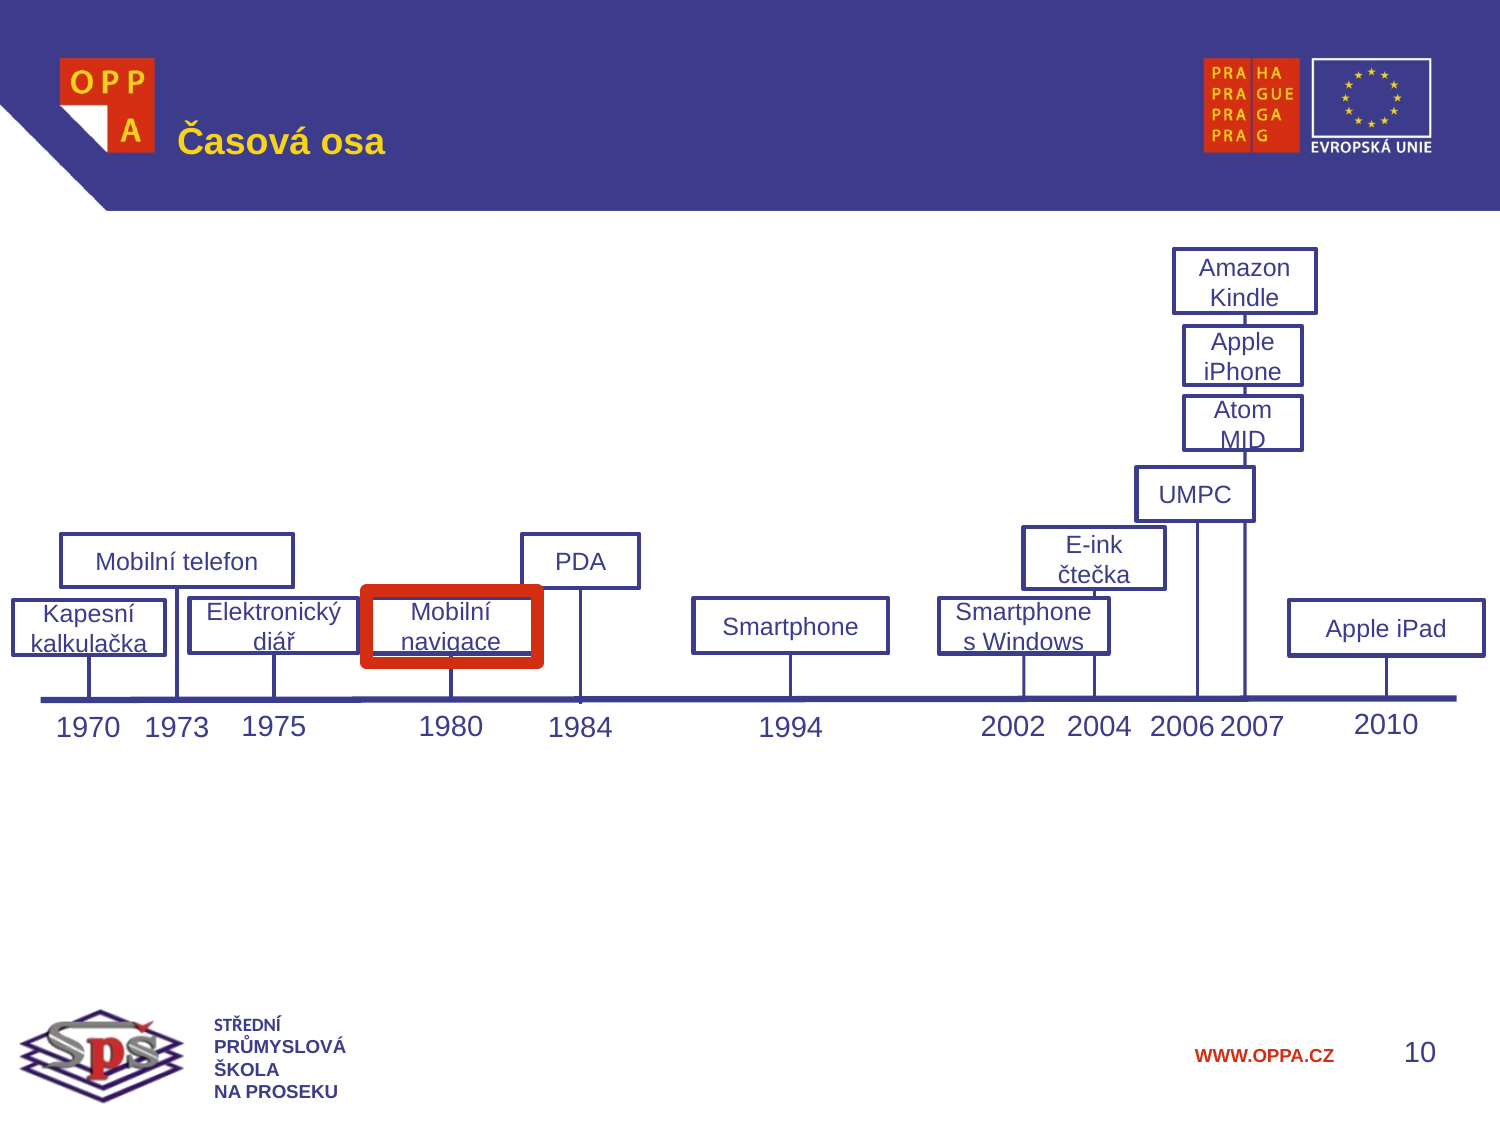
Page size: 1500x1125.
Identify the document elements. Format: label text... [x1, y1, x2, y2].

text_box [364, 588, 539, 665]
text_box Amazon Kindle [1172, 247, 1318, 315]
title Časová osa [177, 38, 1137, 162]
text_box PDA [520, 532, 641, 590]
picture [19, 1001, 186, 1107]
text_box 1980 [403, 710, 499, 750]
text_box 1984 [533, 710, 628, 751]
text_box Smartphone [691, 596, 890, 655]
text_box Smartphone s Windows [937, 596, 1089, 656]
picture [0, 0, 1500, 211]
slide_number 10 [1339, 1015, 1437, 1069]
text_box Kapesní kalkulačka [11, 598, 167, 657]
text_box Apple iPad [1287, 598, 1486, 658]
text_box 1994 [743, 710, 839, 751]
text_box Atom MID [1182, 394, 1240, 452]
text_box 2006 [1135, 710, 1204, 750]
text_box UMPC [1134, 465, 1240, 523]
text_box Elektronický diář [187, 596, 360, 655]
text_box 1973 [129, 710, 225, 751]
text_box 2004 [1052, 710, 1135, 750]
text_box Apple iPhone [1182, 324, 1240, 387]
text_box Apple iPhone [1250, 324, 1304, 387]
text_box Smartphone s Windows [1099, 596, 1111, 656]
text_box Mobilní telefon [59, 532, 295, 589]
text_box 1975 [226, 710, 322, 750]
text_box E-ink čtečka [1021, 525, 1167, 591]
text_box STŘEDNÍ PRŮMYSLOVÁ ŠKOLA NA PROSEKU [199, 1004, 509, 1110]
text_box UMPC [1250, 465, 1256, 523]
text_box Atom MID [1250, 394, 1304, 452]
text_box 1970 [40, 708, 129, 751]
text_box 2002 [965, 710, 1052, 750]
text_box 2010 [1339, 710, 1434, 748]
text_box 2007 [1204, 710, 1300, 750]
